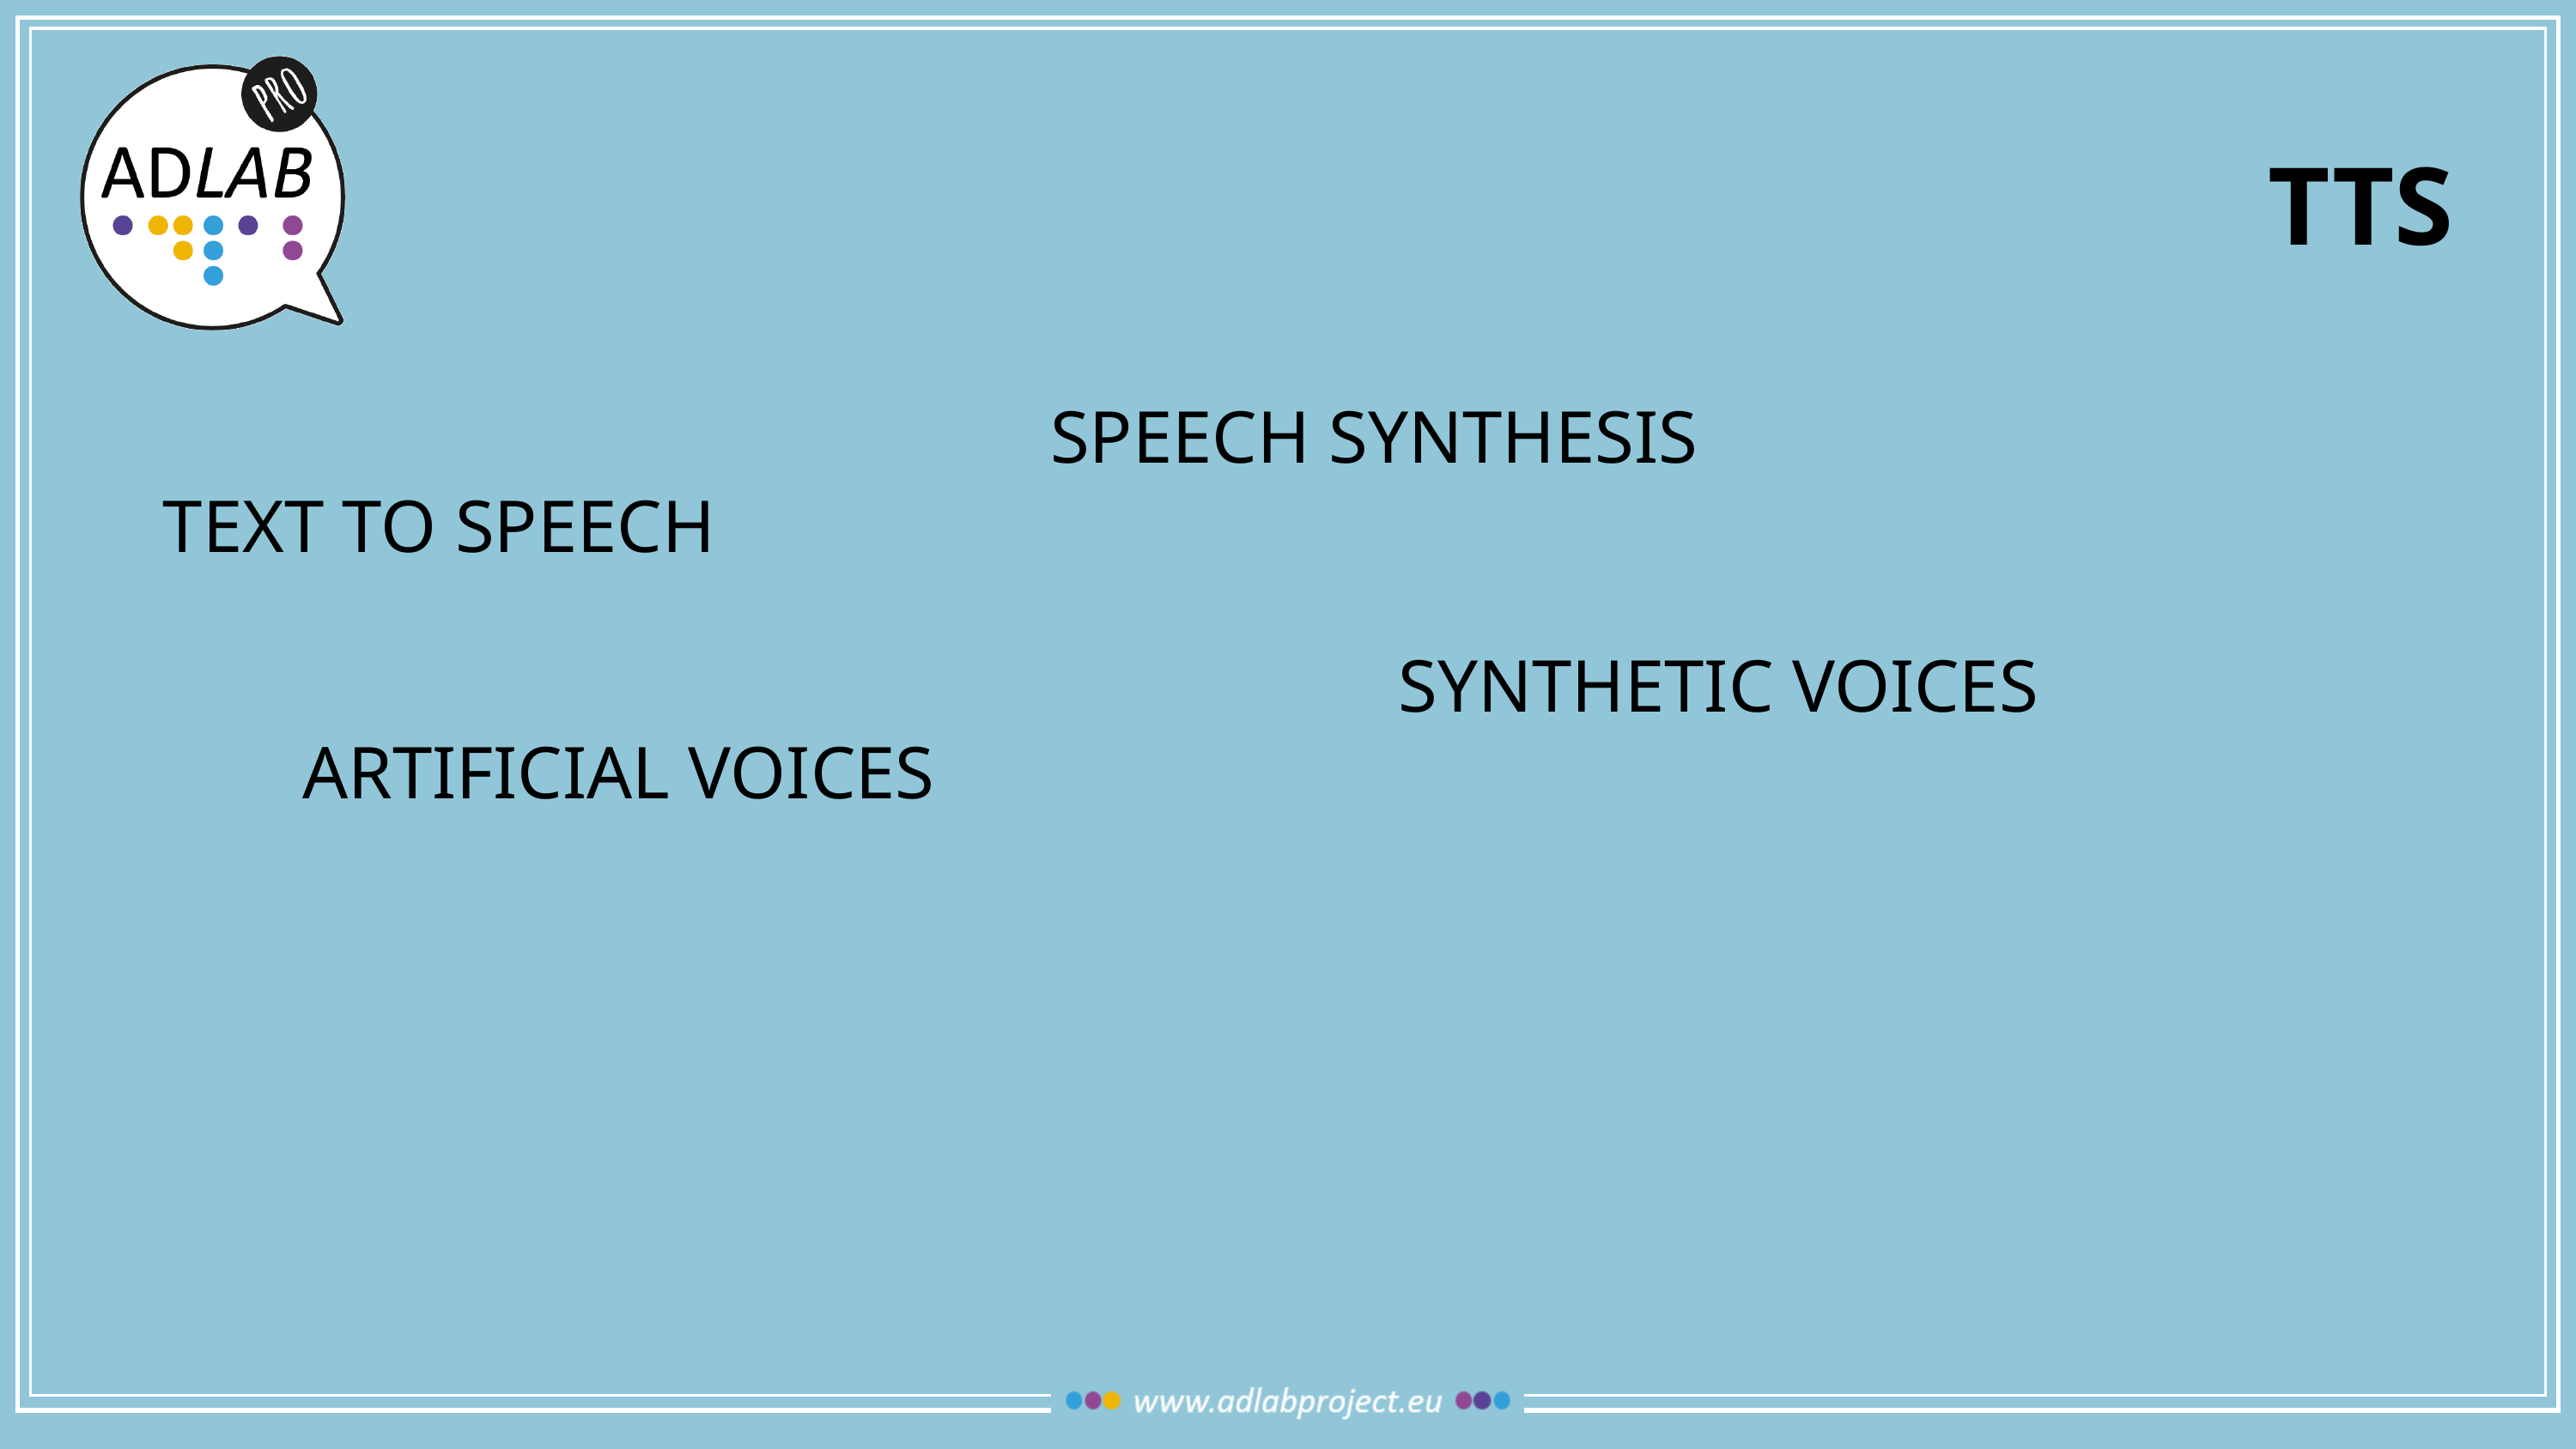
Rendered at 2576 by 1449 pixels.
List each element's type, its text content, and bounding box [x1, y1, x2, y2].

text_box ARTIFICIAL VOICES [289, 677, 1092, 900]
text_box SYNTHETIC VOICES [1385, 591, 2243, 813]
text_box SPEECH SYNTHESIS [1037, 342, 1911, 564]
list TEXT TO SPEECH [150, 431, 860, 653]
picture [1051, 1378, 1524, 1429]
title TTS [384, 70, 2467, 351]
picture [72, 49, 353, 330]
